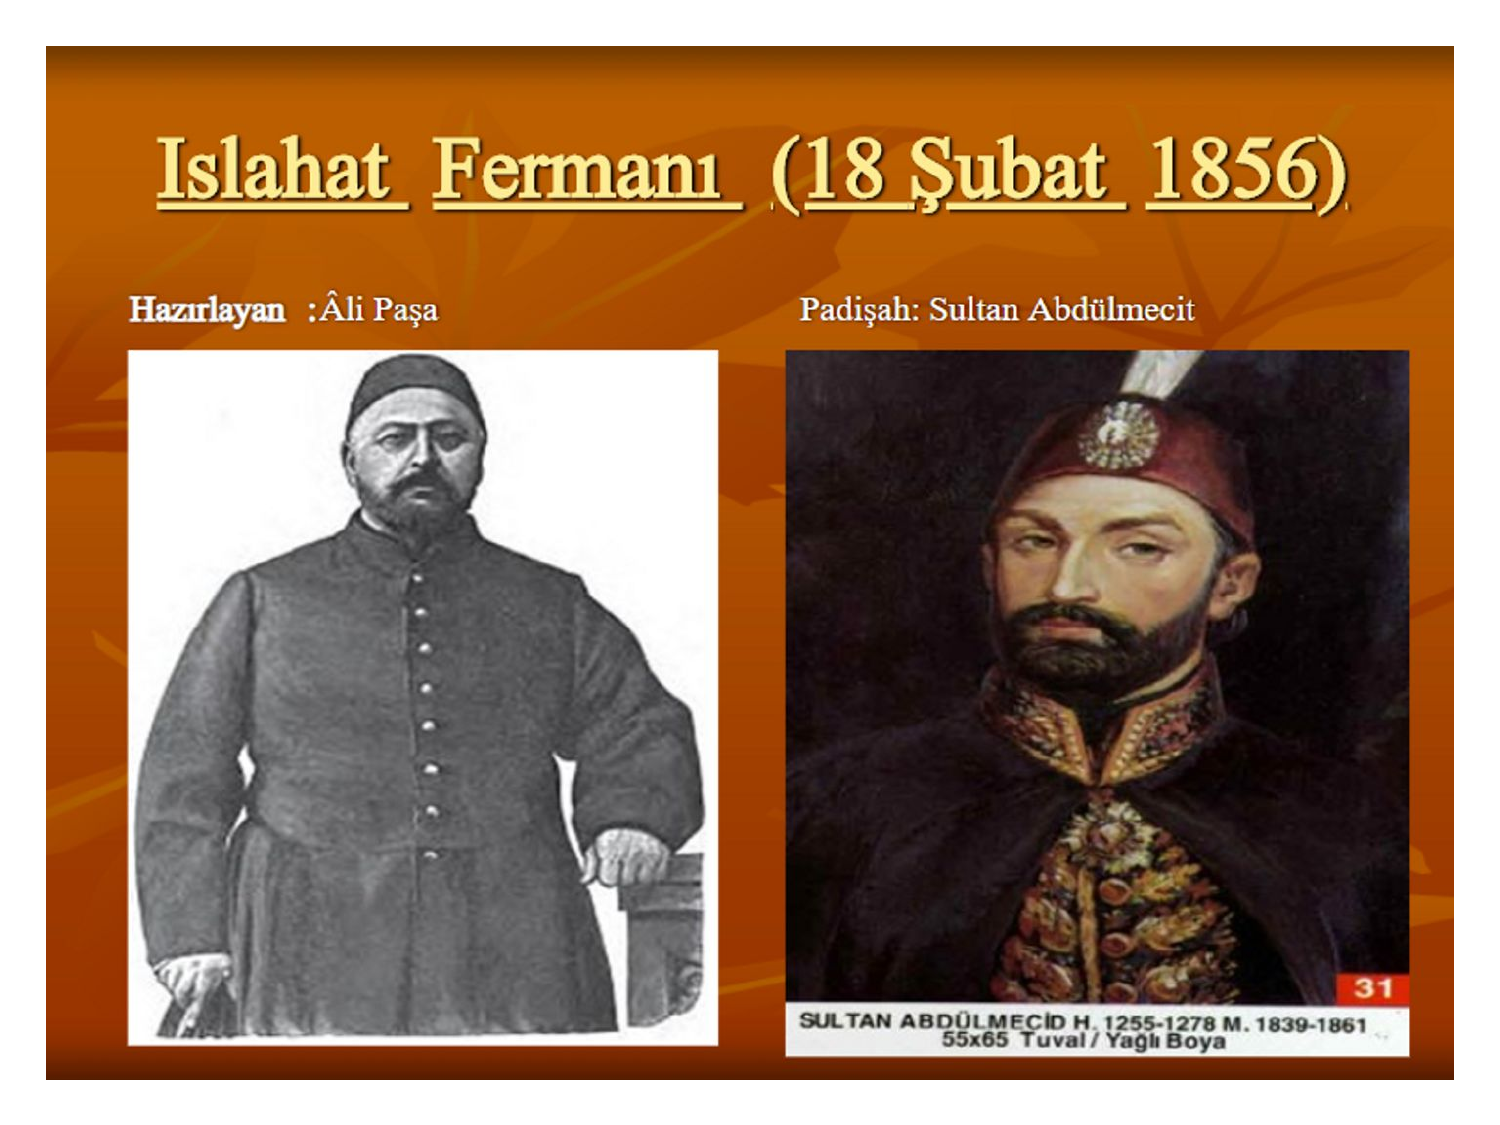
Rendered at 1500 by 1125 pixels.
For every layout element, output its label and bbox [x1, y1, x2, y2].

picture [46, 46, 1454, 1080]
